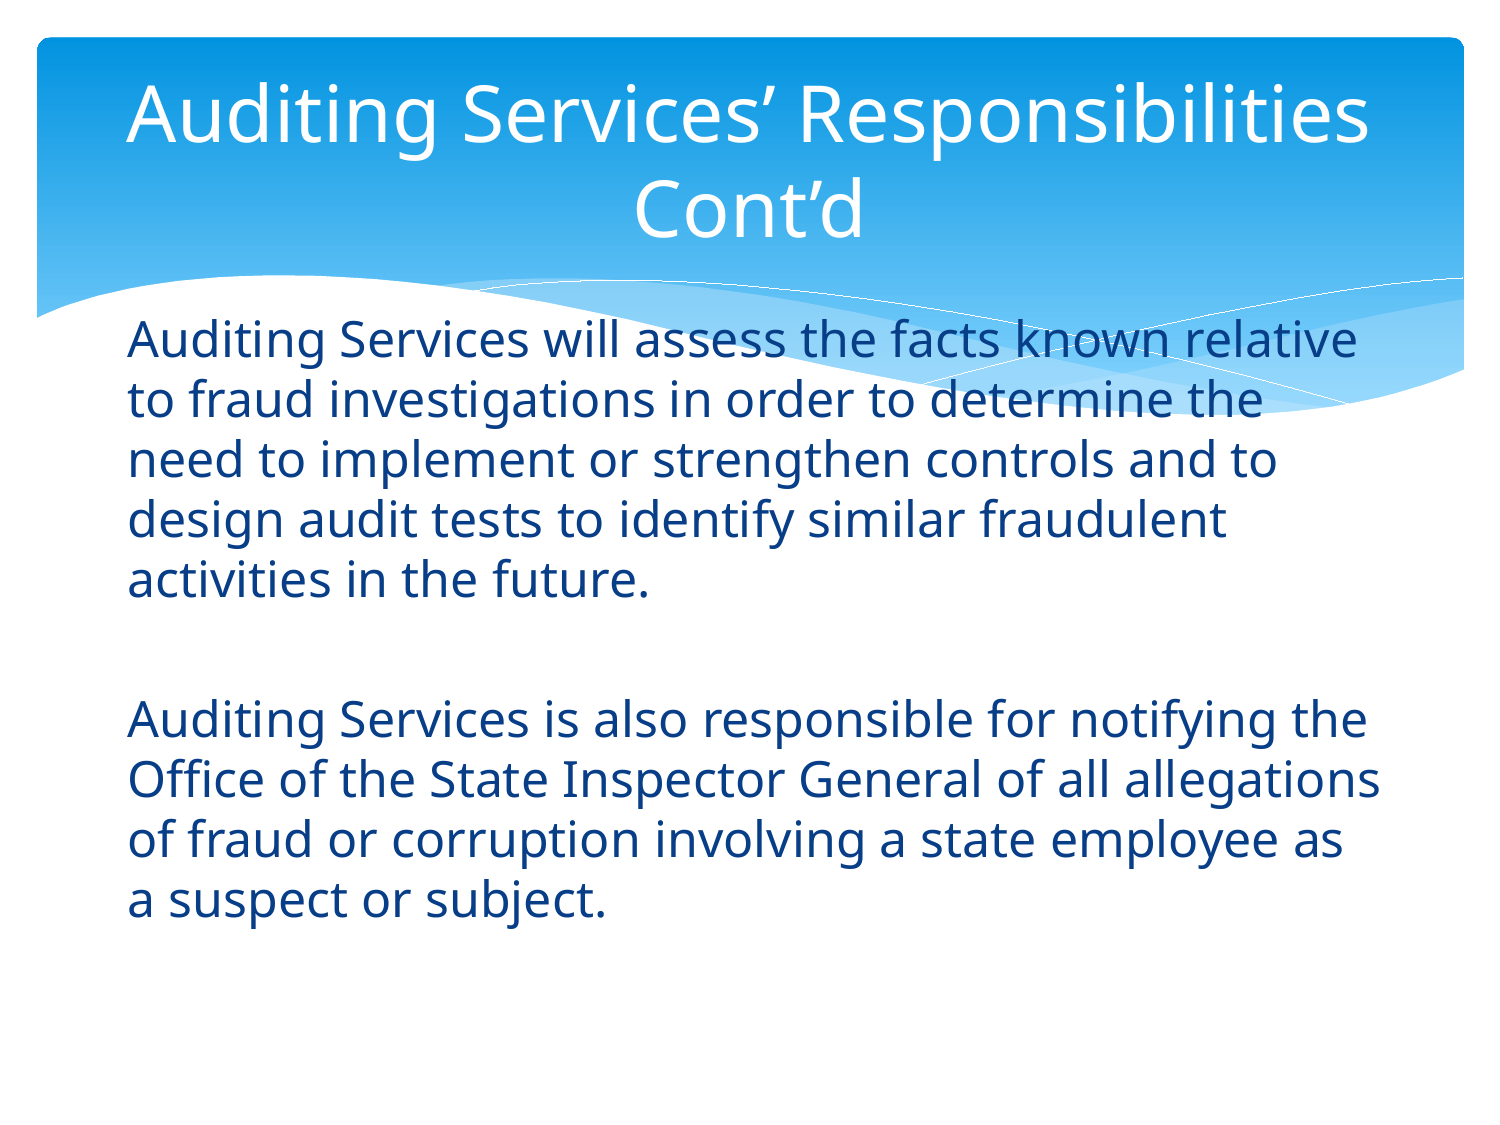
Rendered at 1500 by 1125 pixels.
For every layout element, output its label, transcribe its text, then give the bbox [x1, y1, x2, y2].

list Auditing Services will assess the facts known relative to fraud investigations in order to determine the need to implement or strengthen controls and to design audit tests to identify similar fraudulent activities in the future. Auditing Services is also responsible for notifying the Office of the State Inspector General of all allegations of fraud or corruption involving a state employee as a suspect or subject. [112, 299, 1400, 1005]
title Auditing Services’ Responsibilities Cont’d [75, 55, 1425, 261]
